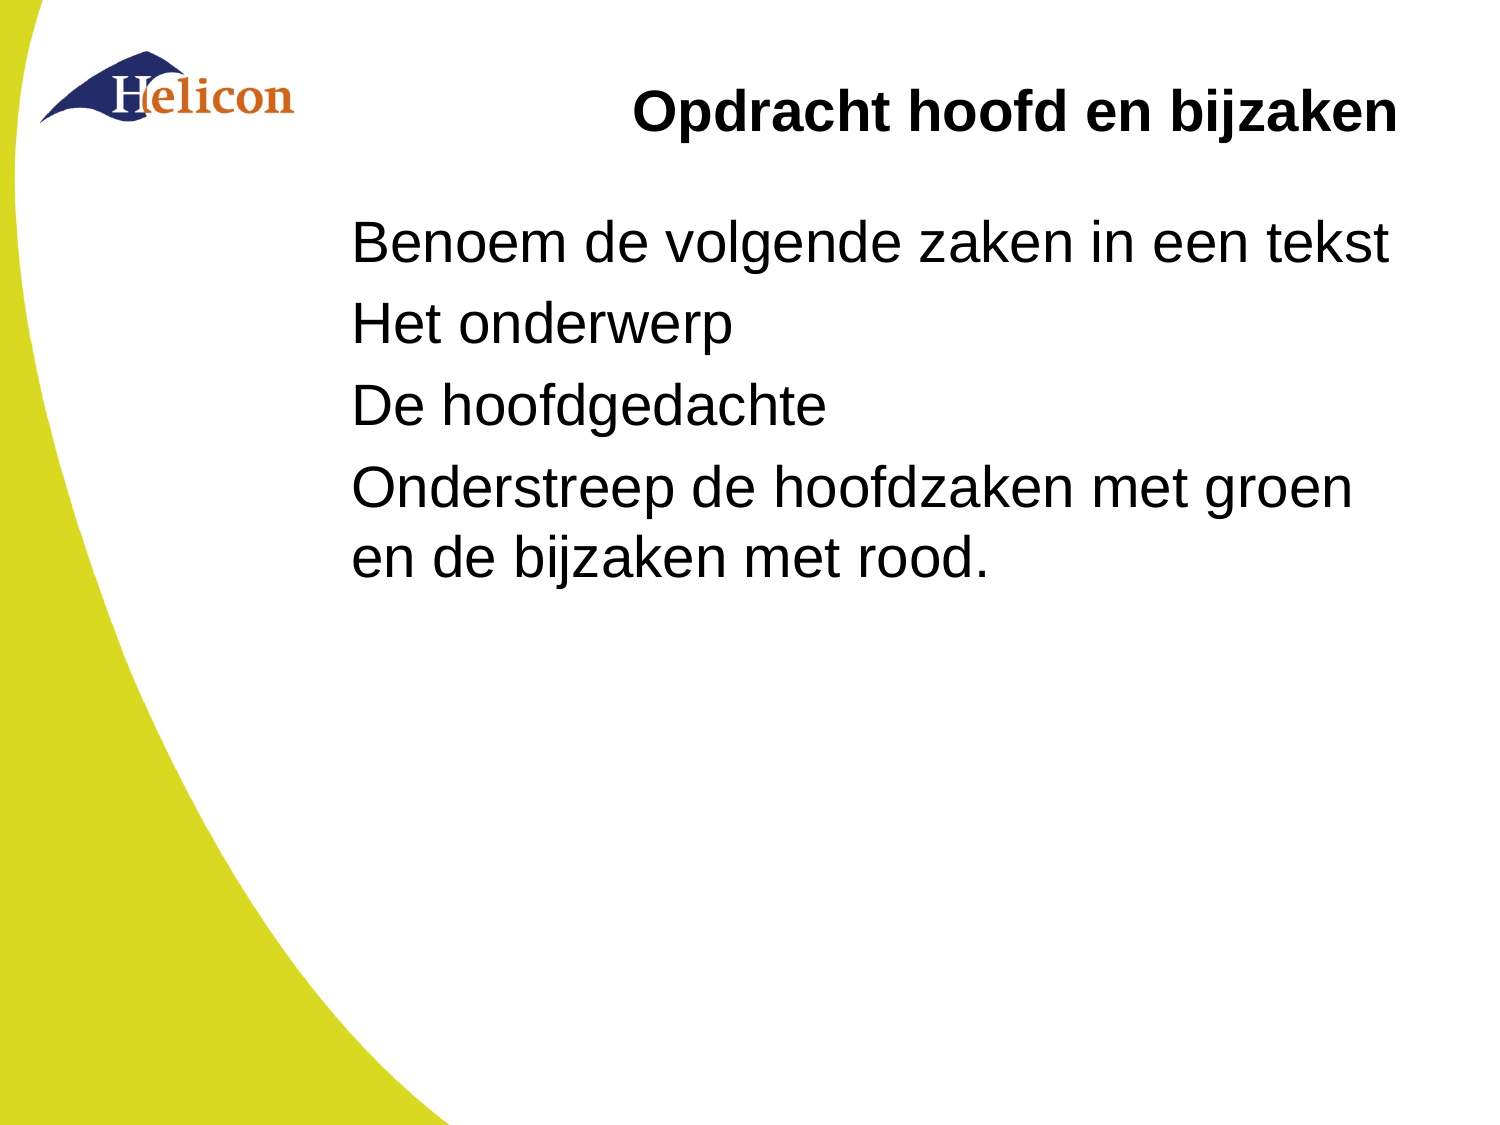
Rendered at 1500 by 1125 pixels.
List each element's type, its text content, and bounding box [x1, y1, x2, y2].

title Opdracht hoofd en bijzaken [324, 54, 1415, 161]
list Benoem de volgende zaken in een tekst Het onderwerp De hoofdgedachte Onderstreep de hoofdzaken met groen en de bijzaken met rood. [336, 196, 1425, 1005]
picture [0, 0, 1500, 1125]
